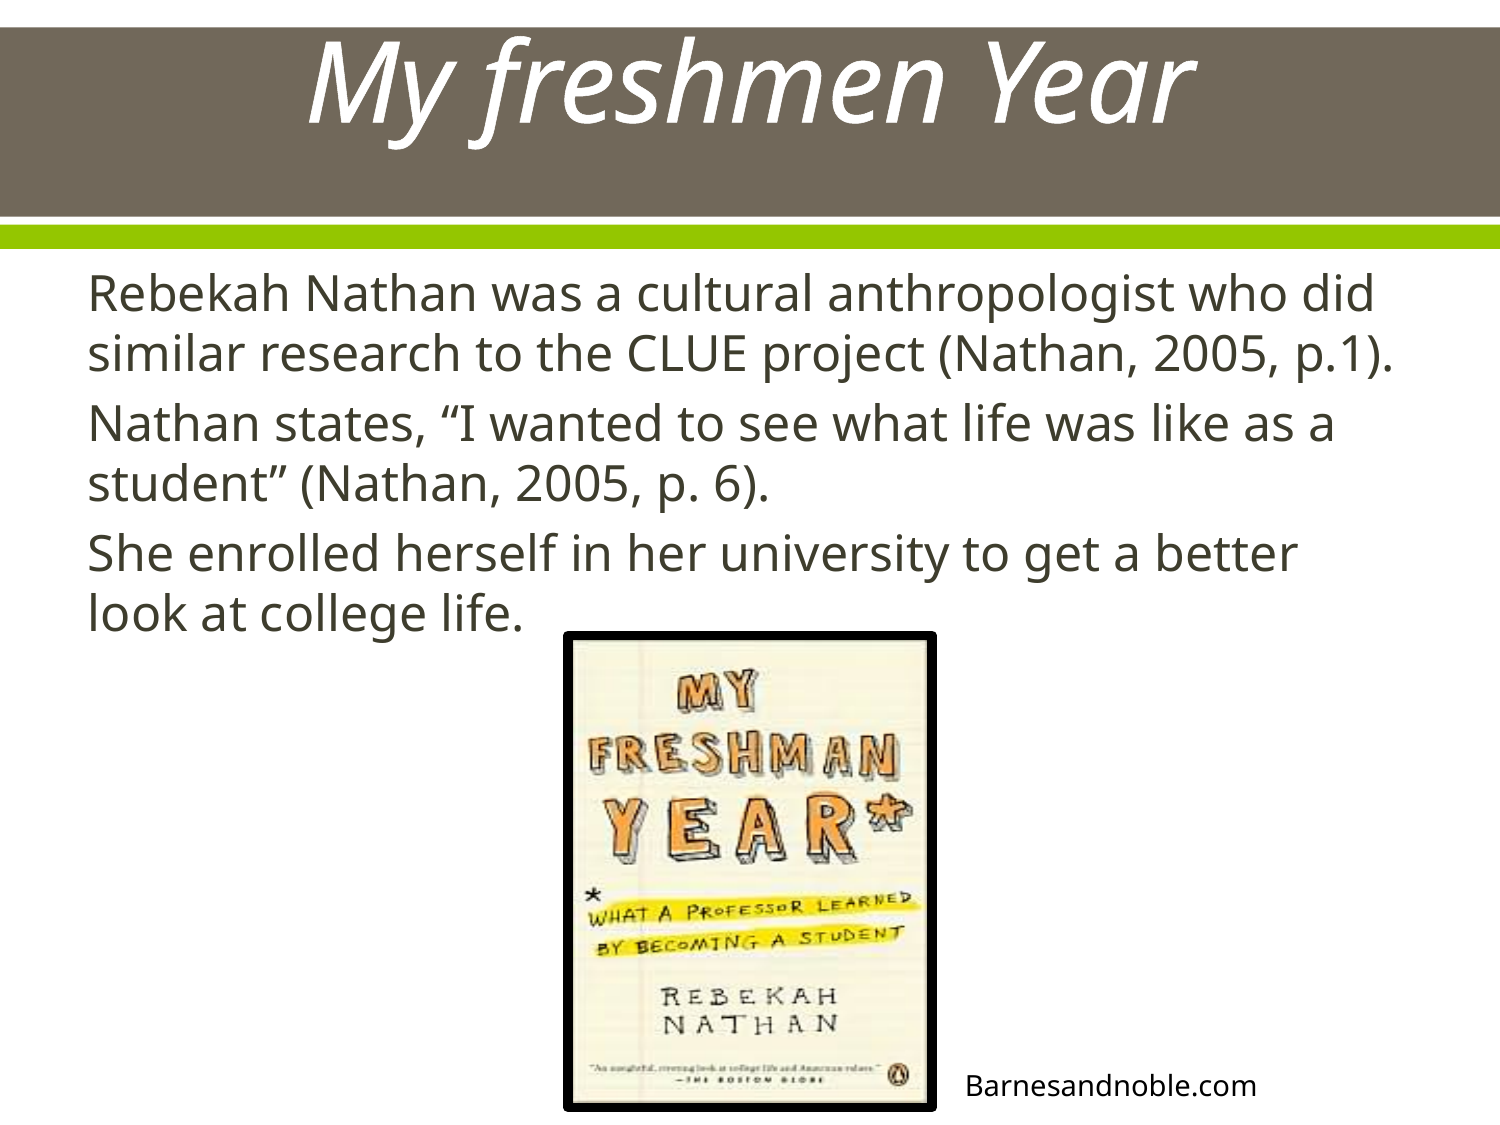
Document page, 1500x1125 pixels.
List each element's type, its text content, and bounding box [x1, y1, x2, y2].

list Rebekah Nathan was a cultural anthropologist who did similar research to the CLUE project (Nathan, 2005, p.1). Nathan states, “I wanted to see what life was like as a student” (Nathan, 2005, p. 6). She enrolled herself in her university to get a better look at college life. [62, 254, 1413, 1113]
picture [572, 639, 928, 1103]
title My freshmen Year [75, 0, 1425, 192]
text_box Barnesandnoble.com [949, 1059, 1412, 1110]
